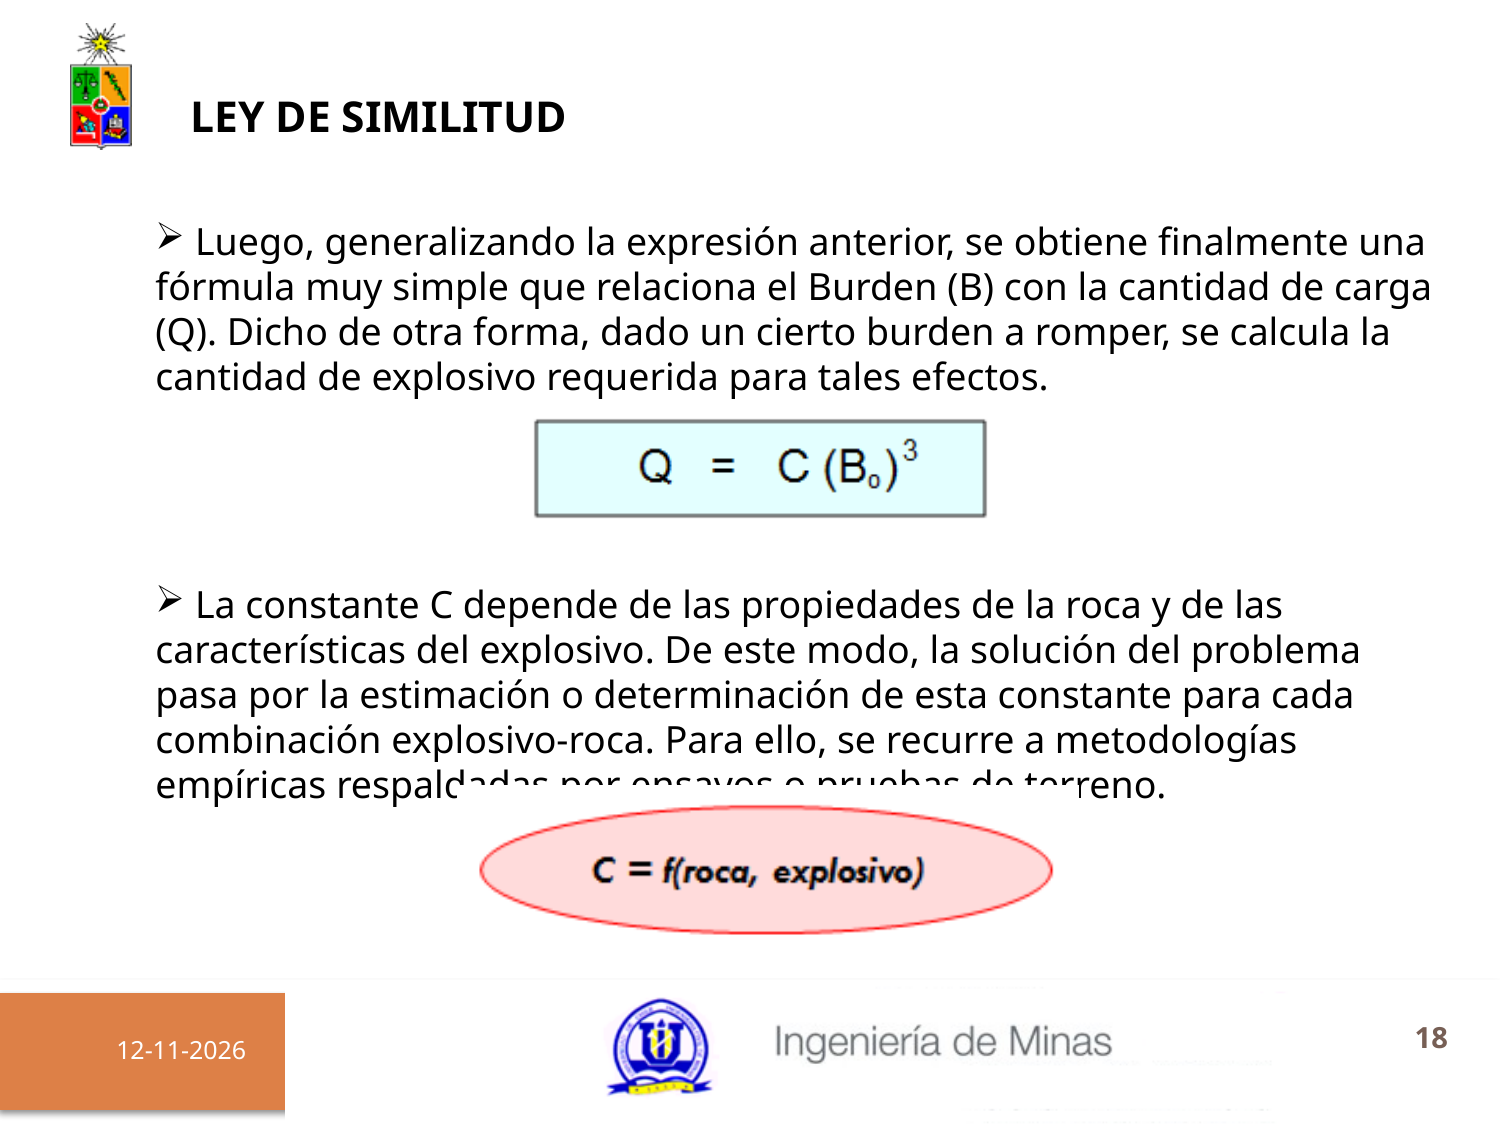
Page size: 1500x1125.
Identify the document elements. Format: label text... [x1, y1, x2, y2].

picture [526, 409, 995, 528]
picture [285, 980, 1500, 1125]
text_box La constante C depende de las propiedades de la roca y de las características del explosivo. De este modo, la solución del problema pasa por la estimación o determinación de esta constante para cada combinación explosivo-roca. Para ello, se recurre a metodologías empíricas respaldadas por ensayos o pruebas de terreno. [140, 574, 1465, 814]
text_box Luego, generalizando la expresión anterior, se obtiene finalmente una fórmula muy simple que relaciona el Burden (B) con la cantidad de carga (Q). Dicho de otra forma, dado un cierto burden a romper, se calcula la cantidad de explosivo requerida para tales efectos. [140, 210, 1465, 406]
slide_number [12, 995, 279, 1108]
picture [69, 23, 132, 151]
picture [456, 784, 1079, 963]
text_box LEY DE SIMILITUD [175, 81, 1266, 148]
